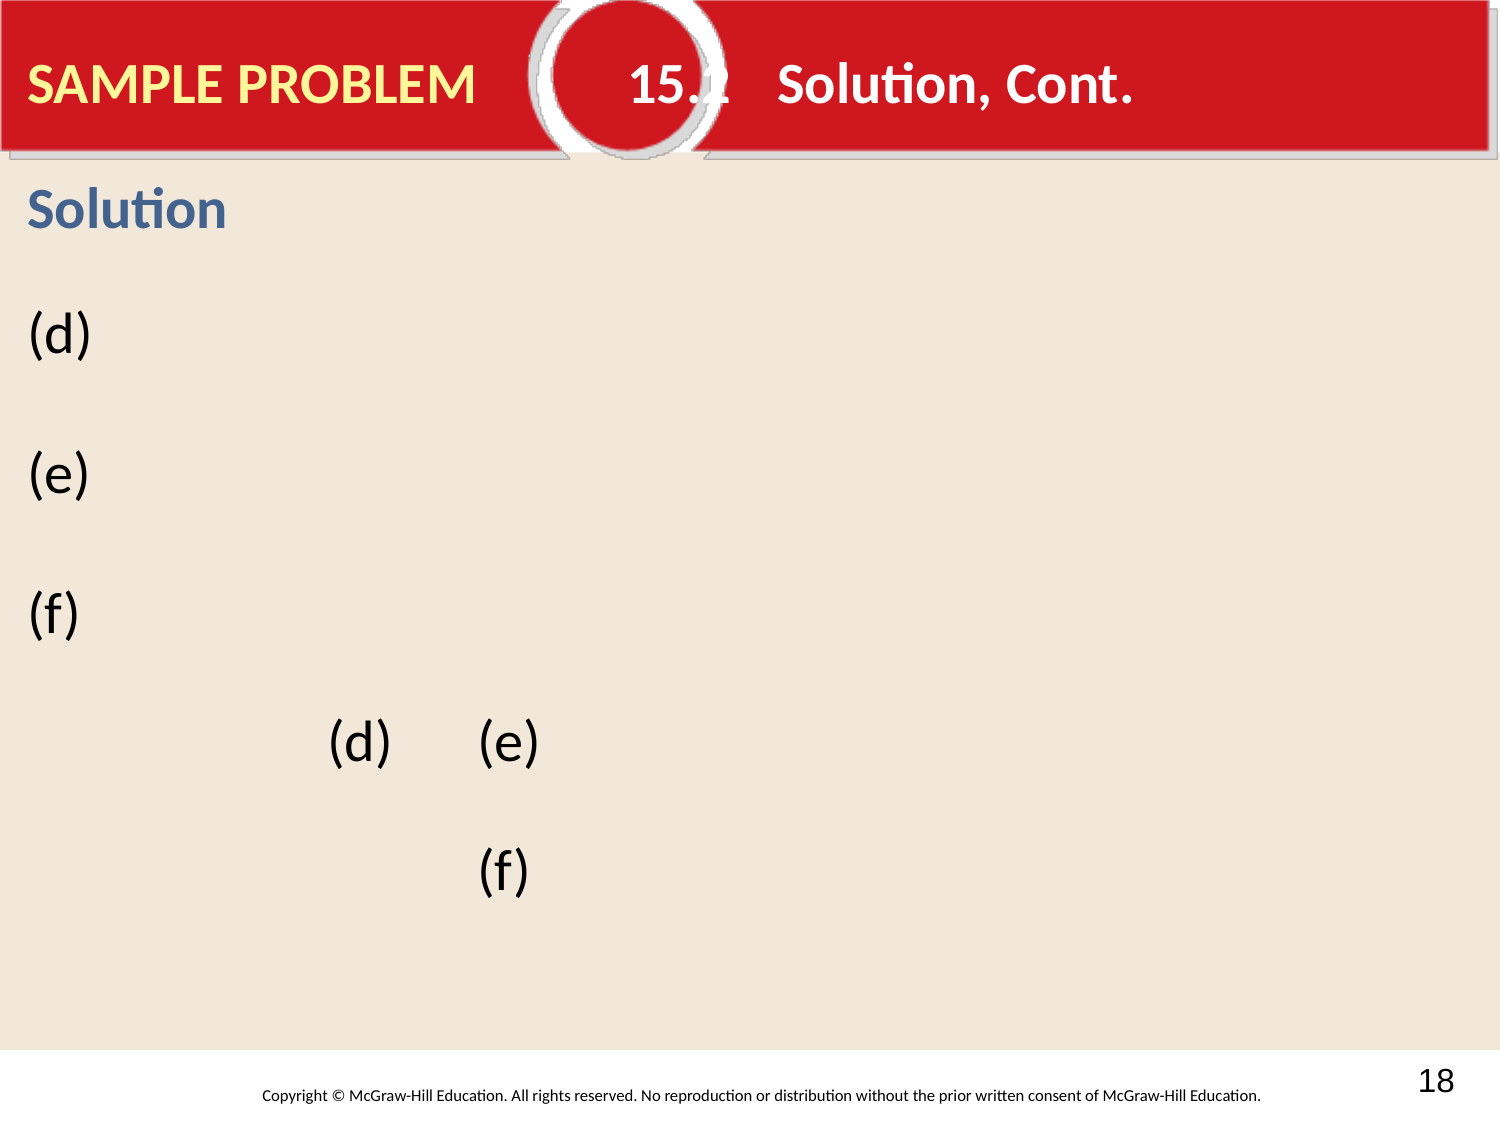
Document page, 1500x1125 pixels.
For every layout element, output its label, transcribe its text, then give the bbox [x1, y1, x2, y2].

list Solution [12, 162, 1478, 241]
title SAMPLE PROBLEM 15.2 Solution, Cont. [12, 37, 1475, 125]
picture [0, 0, 1500, 162]
